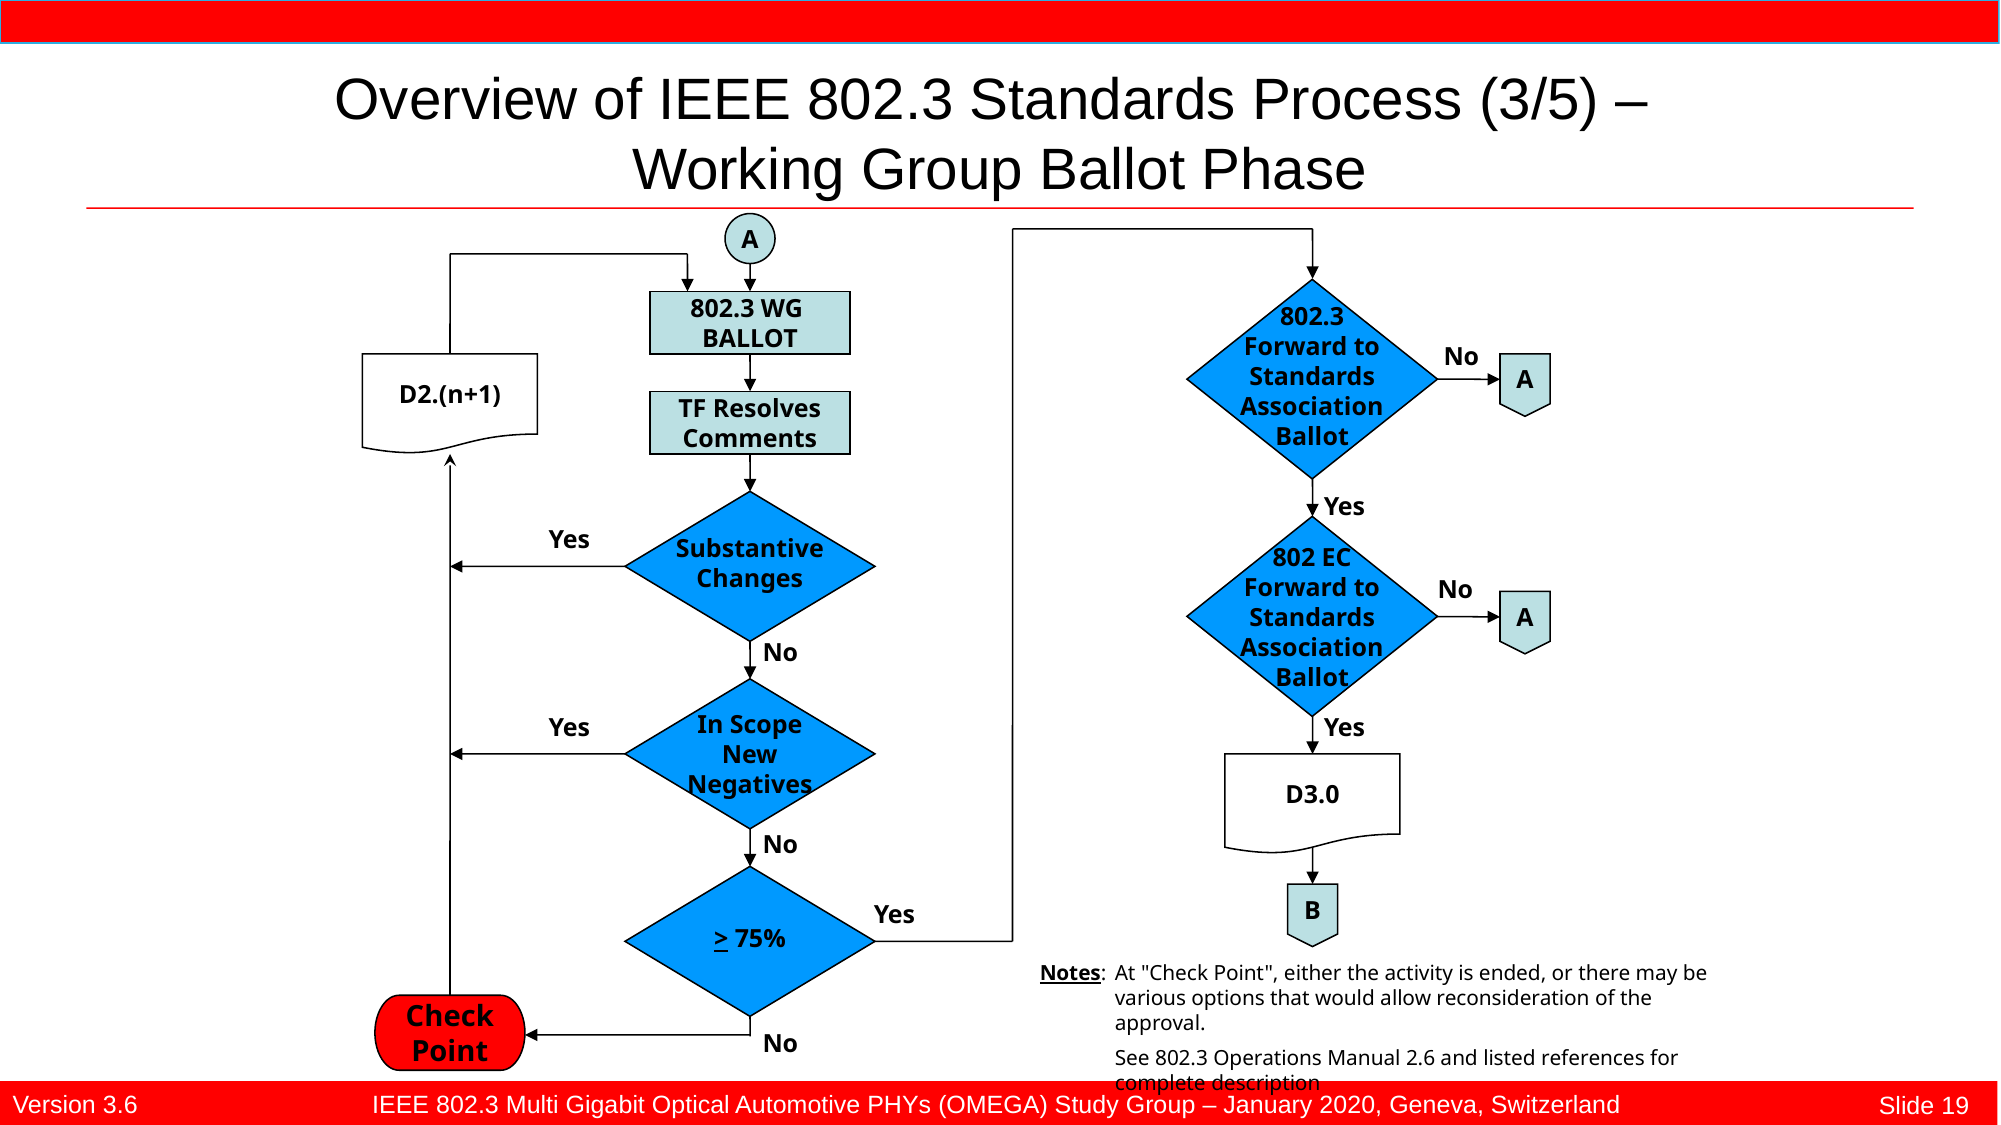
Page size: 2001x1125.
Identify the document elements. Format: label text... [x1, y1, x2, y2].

text_box 802.3 WG BALLOT [650, 291, 851, 354]
text_box A [1500, 591, 1551, 654]
text_box Yes [858, 891, 930, 937]
text_box No [747, 1020, 813, 1065]
text_box No [751, 628, 813, 674]
text_box Yes [1313, 482, 1380, 528]
text_box [1306, 229, 1319, 279]
text_box Notes: At "Check Point", either the activity is ended, or there may be various options that would allow reconsideration of the approval. See 802.3 Operations Manual 2.6 and listed references for complete description [1025, 952, 1738, 1103]
text_box [525, 1028, 751, 1042]
text_box [450, 747, 625, 761]
text_box D2.(n+1) [362, 353, 538, 453]
text_box Substantive Changes [624, 491, 875, 641]
text_box 802 EC Forward to Standards Association Ballot [1186, 516, 1438, 717]
text_box TF Resolves Comments [650, 391, 851, 454]
text_box [450, 560, 624, 573]
title Overview of IEEE 802.3 Standards Process (3/5) – Working Group Ballot Phase [99, 66, 1901, 197]
text_box A [725, 213, 776, 264]
text_box No [1422, 566, 1488, 612]
text_box Check Point [374, 995, 525, 1071]
text_box 802.3 Forward to Standards Association Ballot [1186, 279, 1438, 479]
text_box Yes [533, 703, 605, 749]
text_box [1438, 610, 1500, 624]
text_box [743, 453, 757, 491]
text_box [1438, 376, 1500, 386]
text_box D3.0 [1224, 753, 1400, 853]
text_box A [1500, 353, 1551, 417]
text_box Yes [1308, 482, 1312, 503]
text_box [1306, 479, 1319, 516]
text_box [443, 453, 457, 467]
text_box [743, 641, 757, 678]
text_box > 75% [624, 866, 875, 1017]
text_box [681, 254, 694, 292]
text_box No [1428, 333, 1494, 378]
text_box [743, 353, 757, 391]
text_box No [747, 821, 813, 866]
text_box [1306, 848, 1319, 884]
text_box In Scope New Negatives [624, 678, 875, 829]
text_box Yes [1308, 703, 1380, 749]
text_box [743, 264, 757, 291]
text_box B [1287, 884, 1338, 947]
text_box Yes [533, 516, 605, 562]
